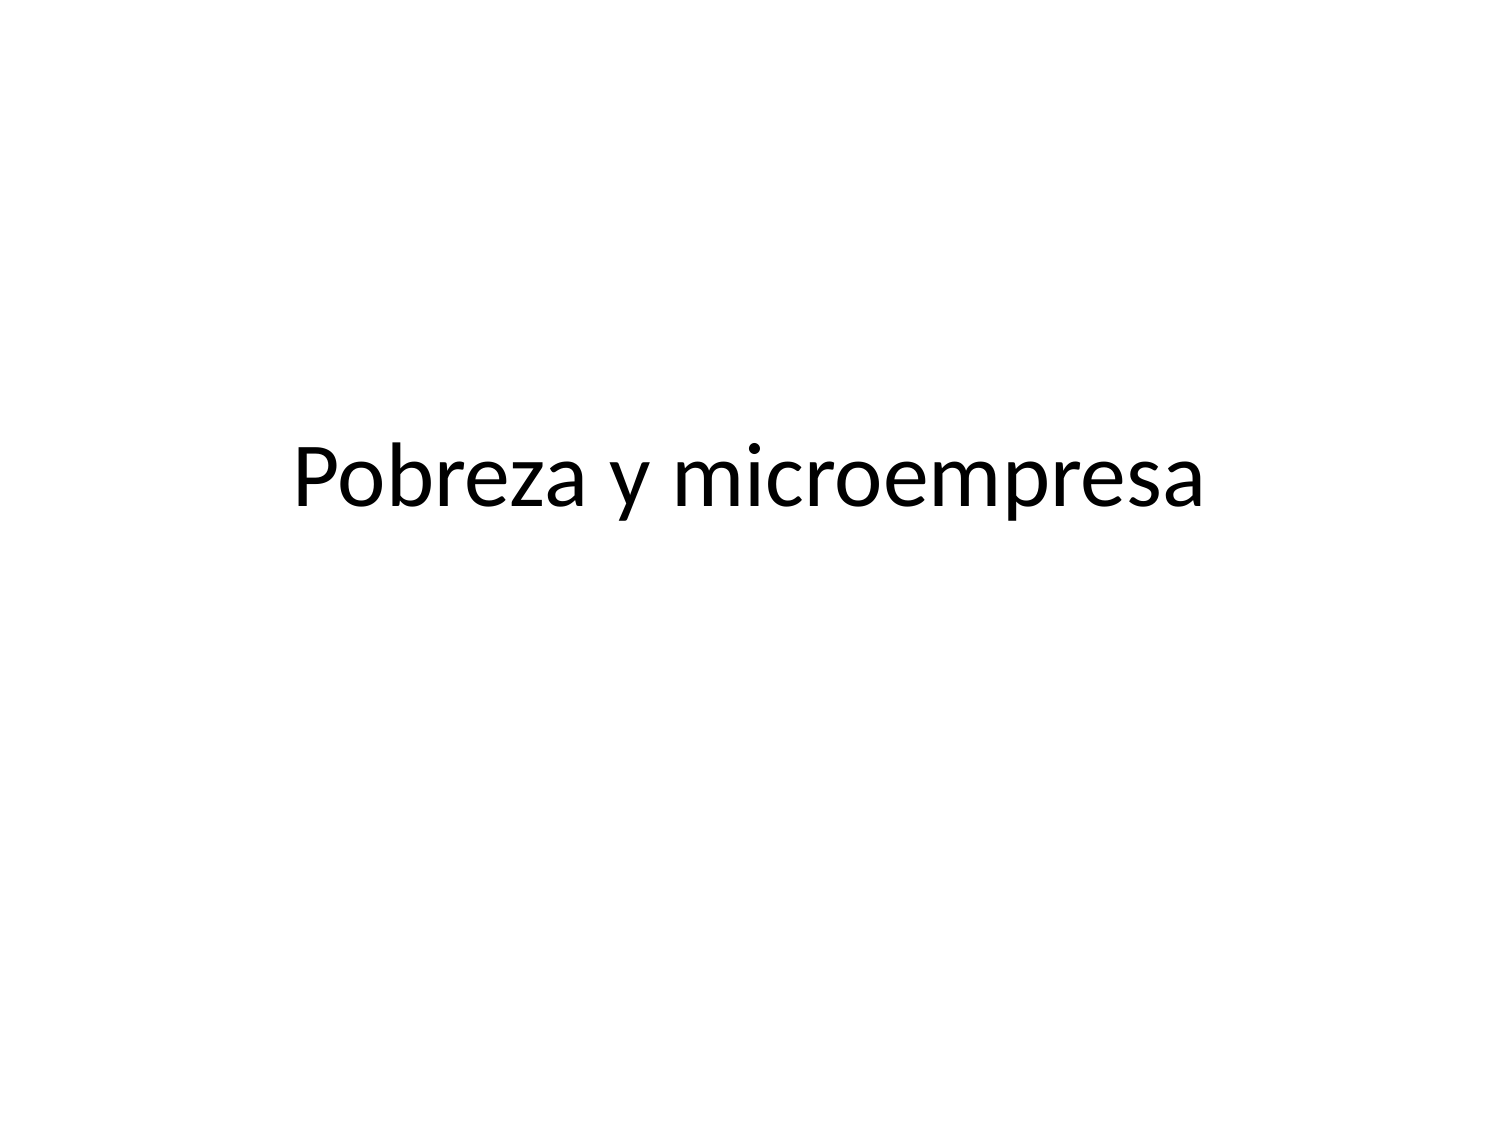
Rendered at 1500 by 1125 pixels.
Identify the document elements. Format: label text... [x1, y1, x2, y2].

title Pobreza y microempresa [112, 349, 1388, 591]
